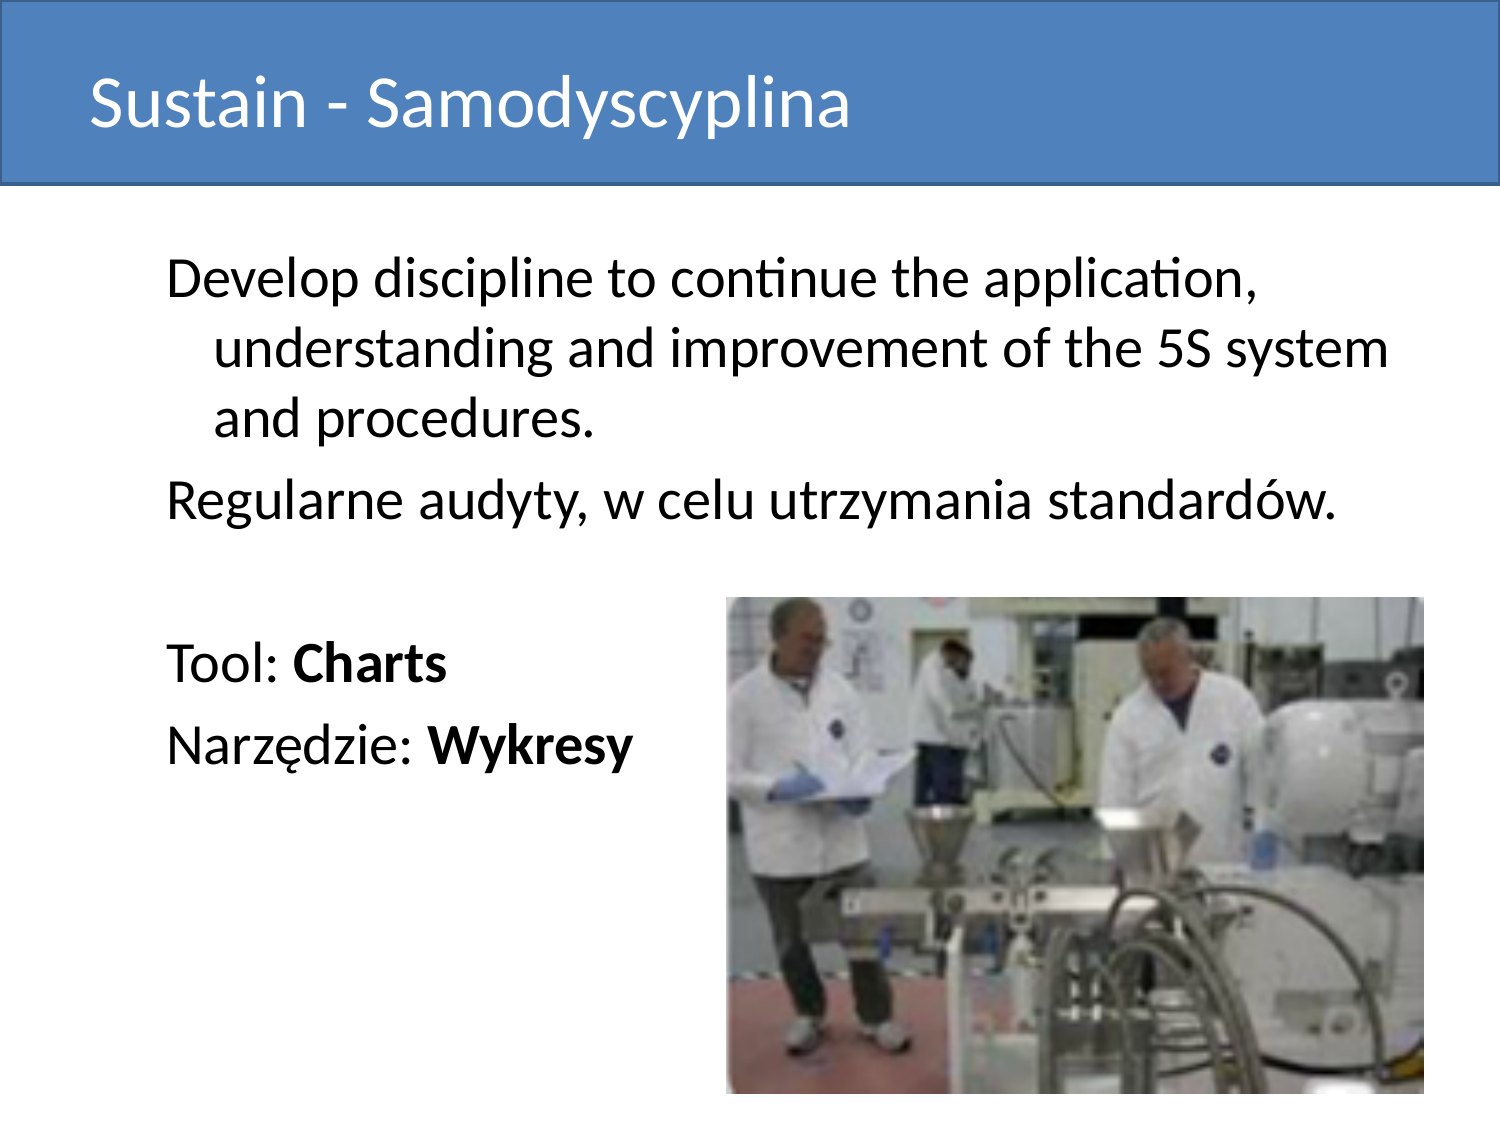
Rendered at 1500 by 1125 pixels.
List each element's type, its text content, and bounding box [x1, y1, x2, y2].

text_box [0, 0, 1500, 186]
title Sustain - Samodyscyplina [75, 45, 1425, 233]
list Develop discipline to continue the application, understanding and improvement of the 5S system and procedures. Regularne audyty, w celu utrzymania standardów. Tool: Charts Narzędzie: Wykresy [76, 231, 1427, 1094]
picture [726, 597, 1424, 1095]
